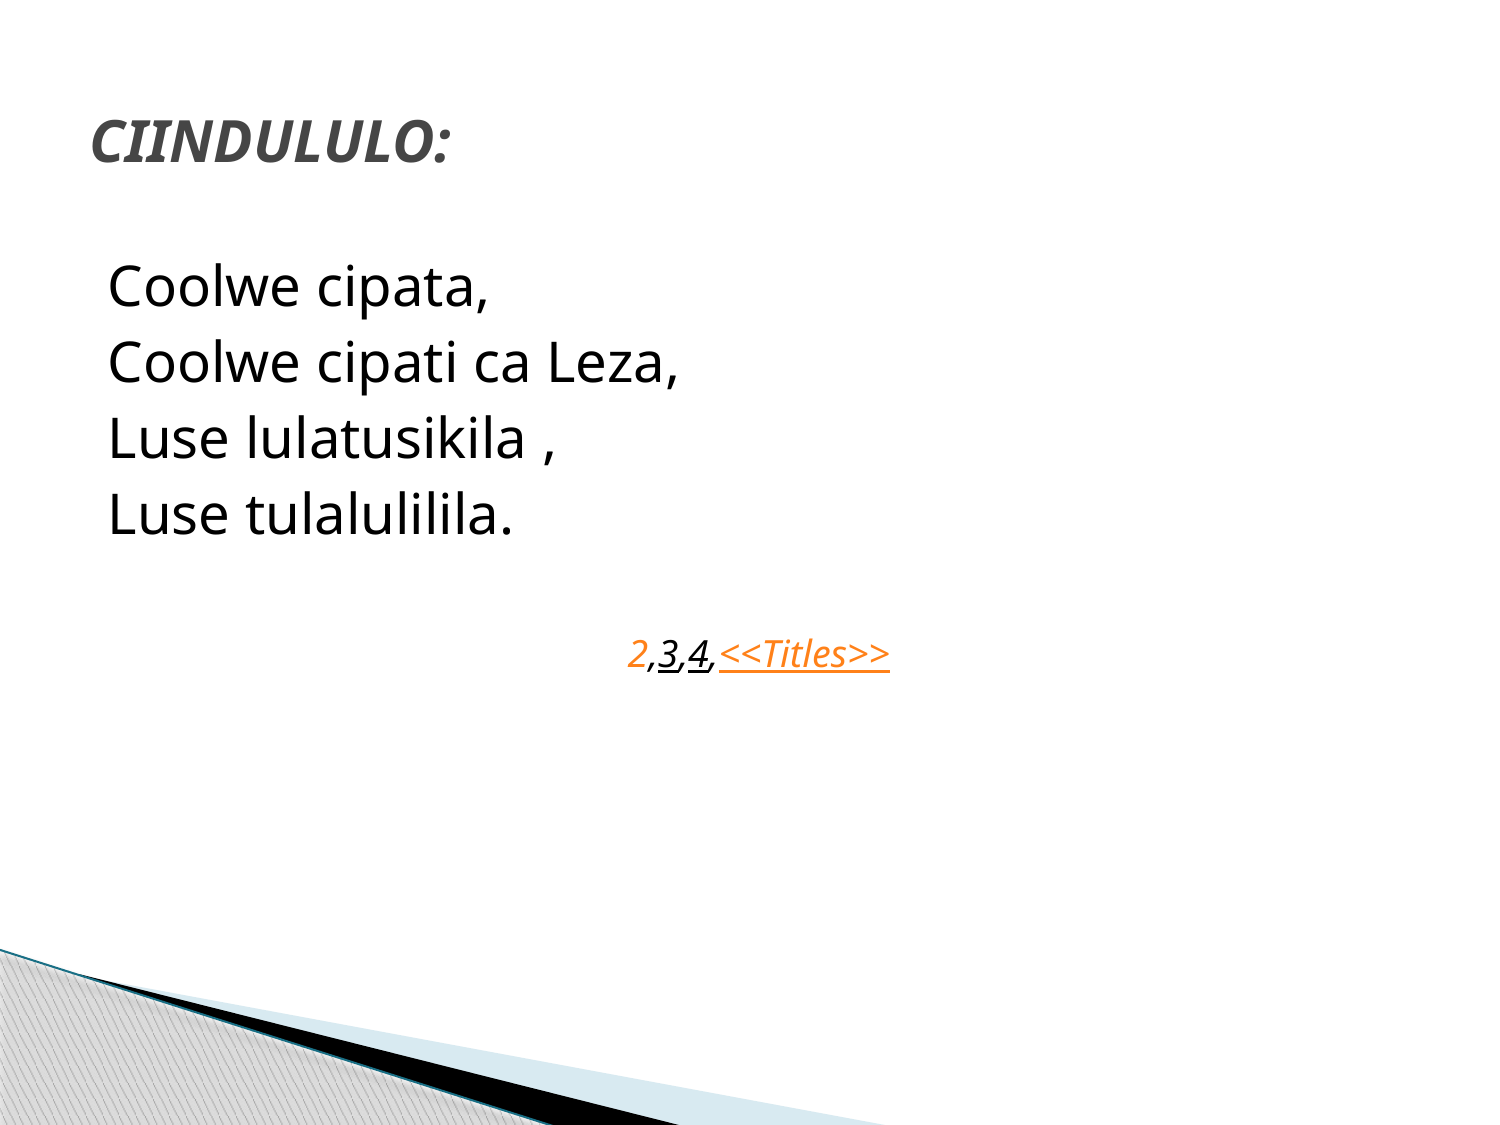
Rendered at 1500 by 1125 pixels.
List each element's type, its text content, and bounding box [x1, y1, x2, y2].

list Coolwe cipata, Coolwe cipati ca Leza, Luse lulatusikila , Luse tulalulilila. 2,3,4,<<Titles>> [75, 243, 1425, 986]
title CIINDULULO: [75, 45, 1425, 233]
